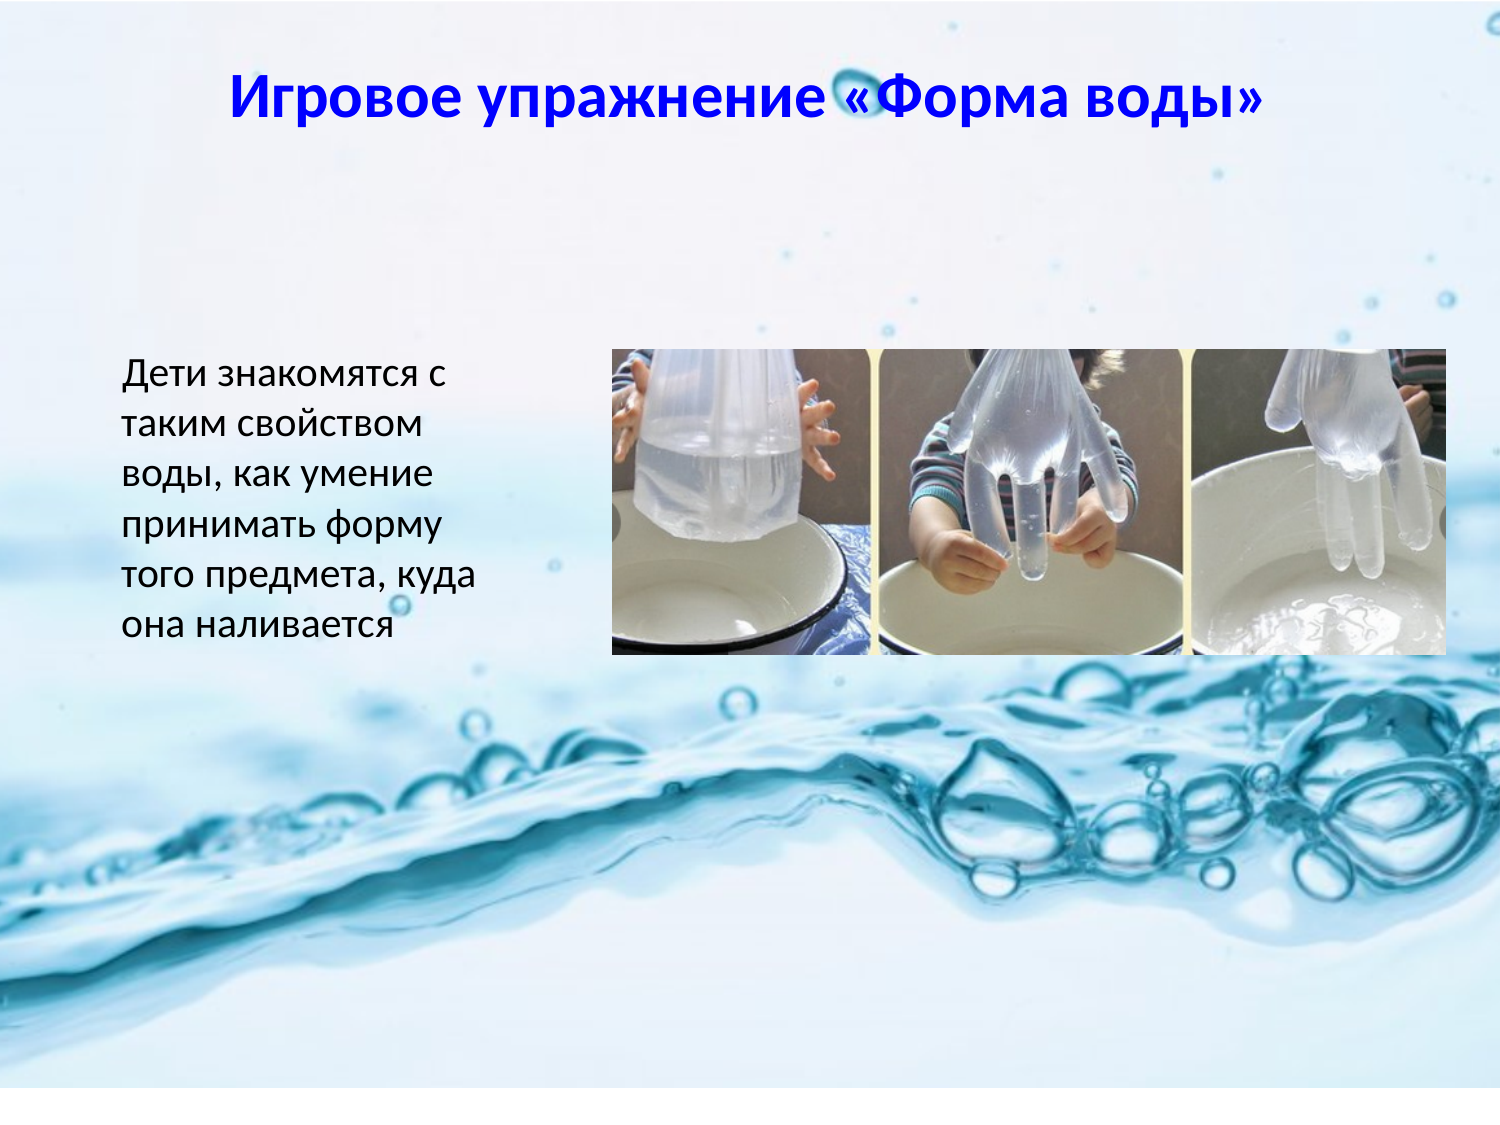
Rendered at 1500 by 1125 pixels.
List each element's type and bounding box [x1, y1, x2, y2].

picture [0, 0, 1500, 1088]
list [612, 349, 1447, 656]
